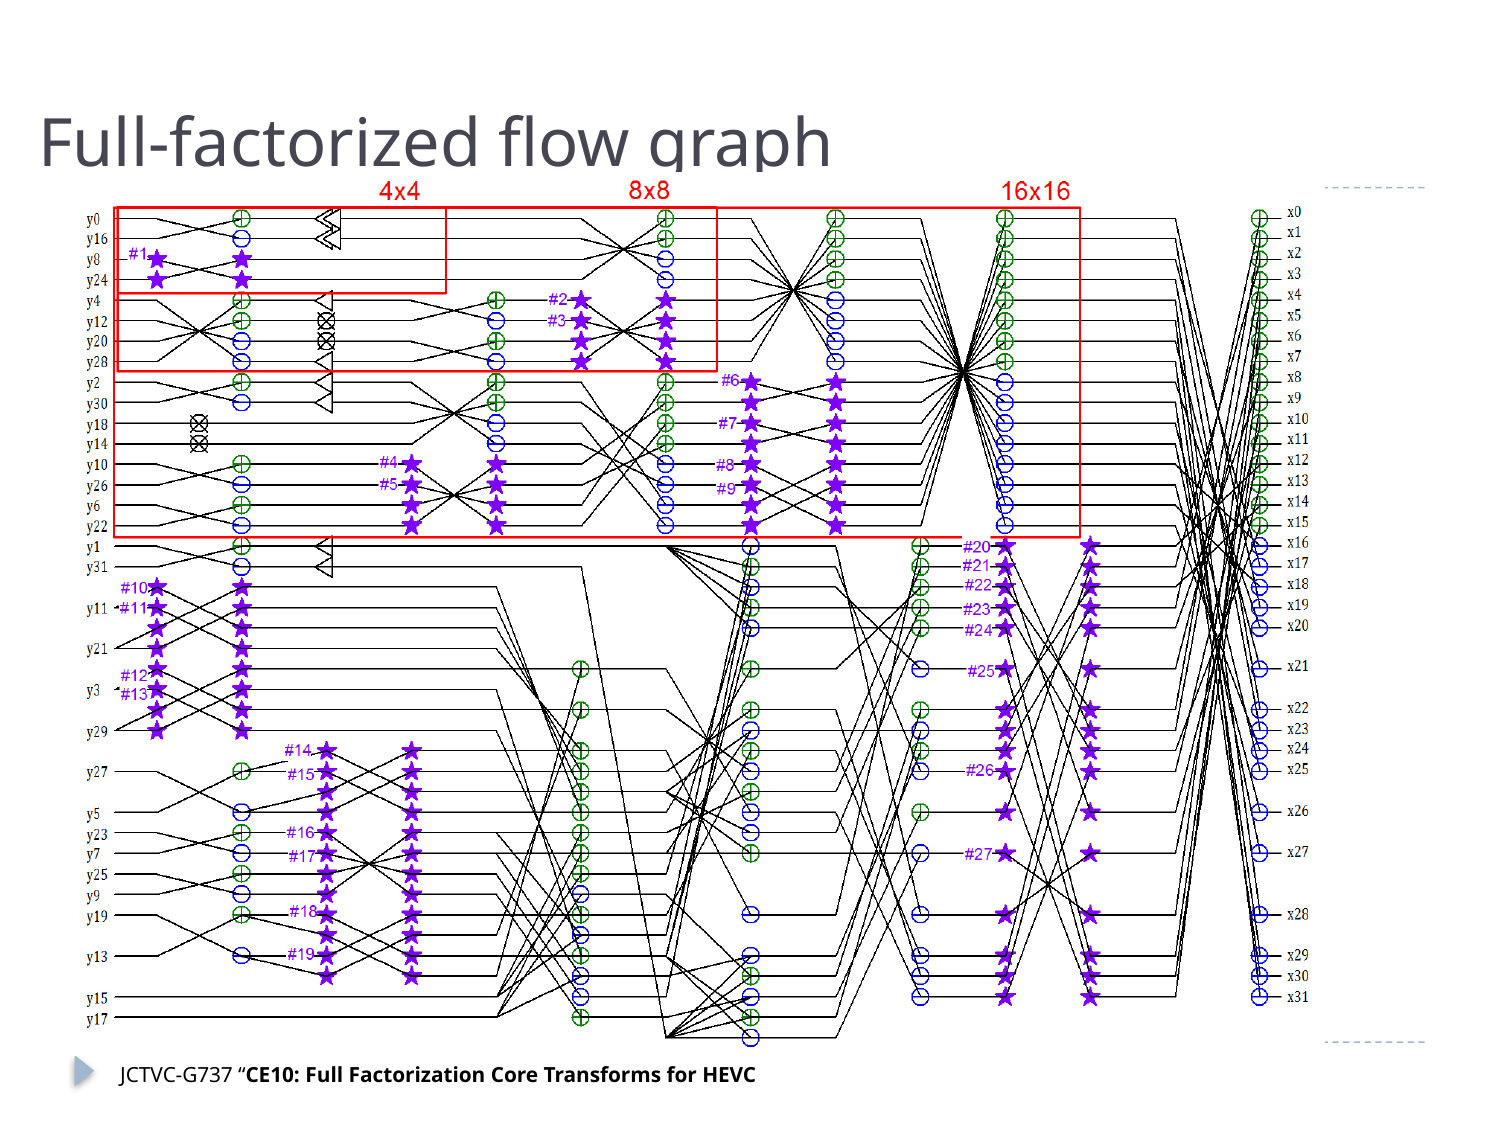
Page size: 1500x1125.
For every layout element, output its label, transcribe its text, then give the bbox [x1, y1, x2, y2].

title Full-factorized flow graph [23, 45, 1465, 188]
text_box JCTVC-G737 “CE10: Full Factorization Core Transforms for HEVC [105, 1054, 1500, 1095]
picture [58, 172, 1325, 1057]
